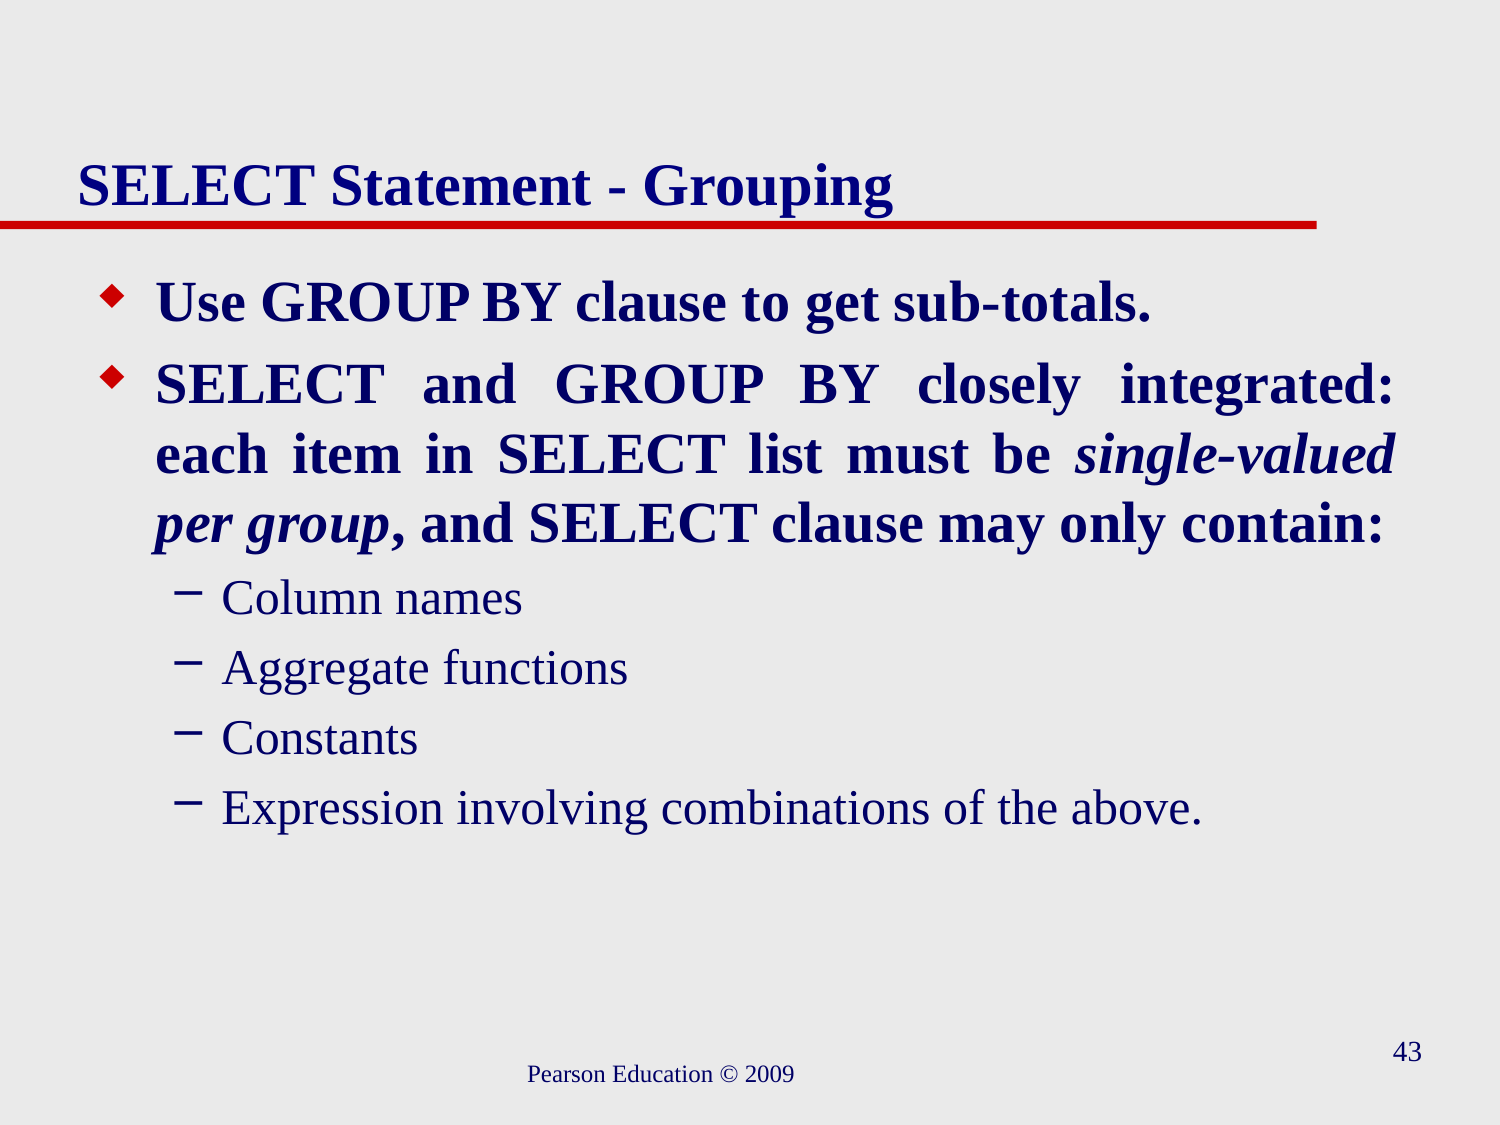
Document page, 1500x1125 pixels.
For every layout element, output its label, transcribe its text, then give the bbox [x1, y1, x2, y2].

text_box Pearson Education © 2009 [512, 1050, 1038, 1095]
title SELECT Statement - Grouping [62, 43, 1338, 226]
slide_number 43 [1124, 1012, 1438, 1088]
list Use GROUP BY clause to get sub-totals. SELECT and GROUP BY closely integrated: each item in SELECT list must be single-valued per group, and SELECT clause may only contain: Column names Aggregate functions Constants Expression involving combinations of the above. [84, 255, 1412, 931]
